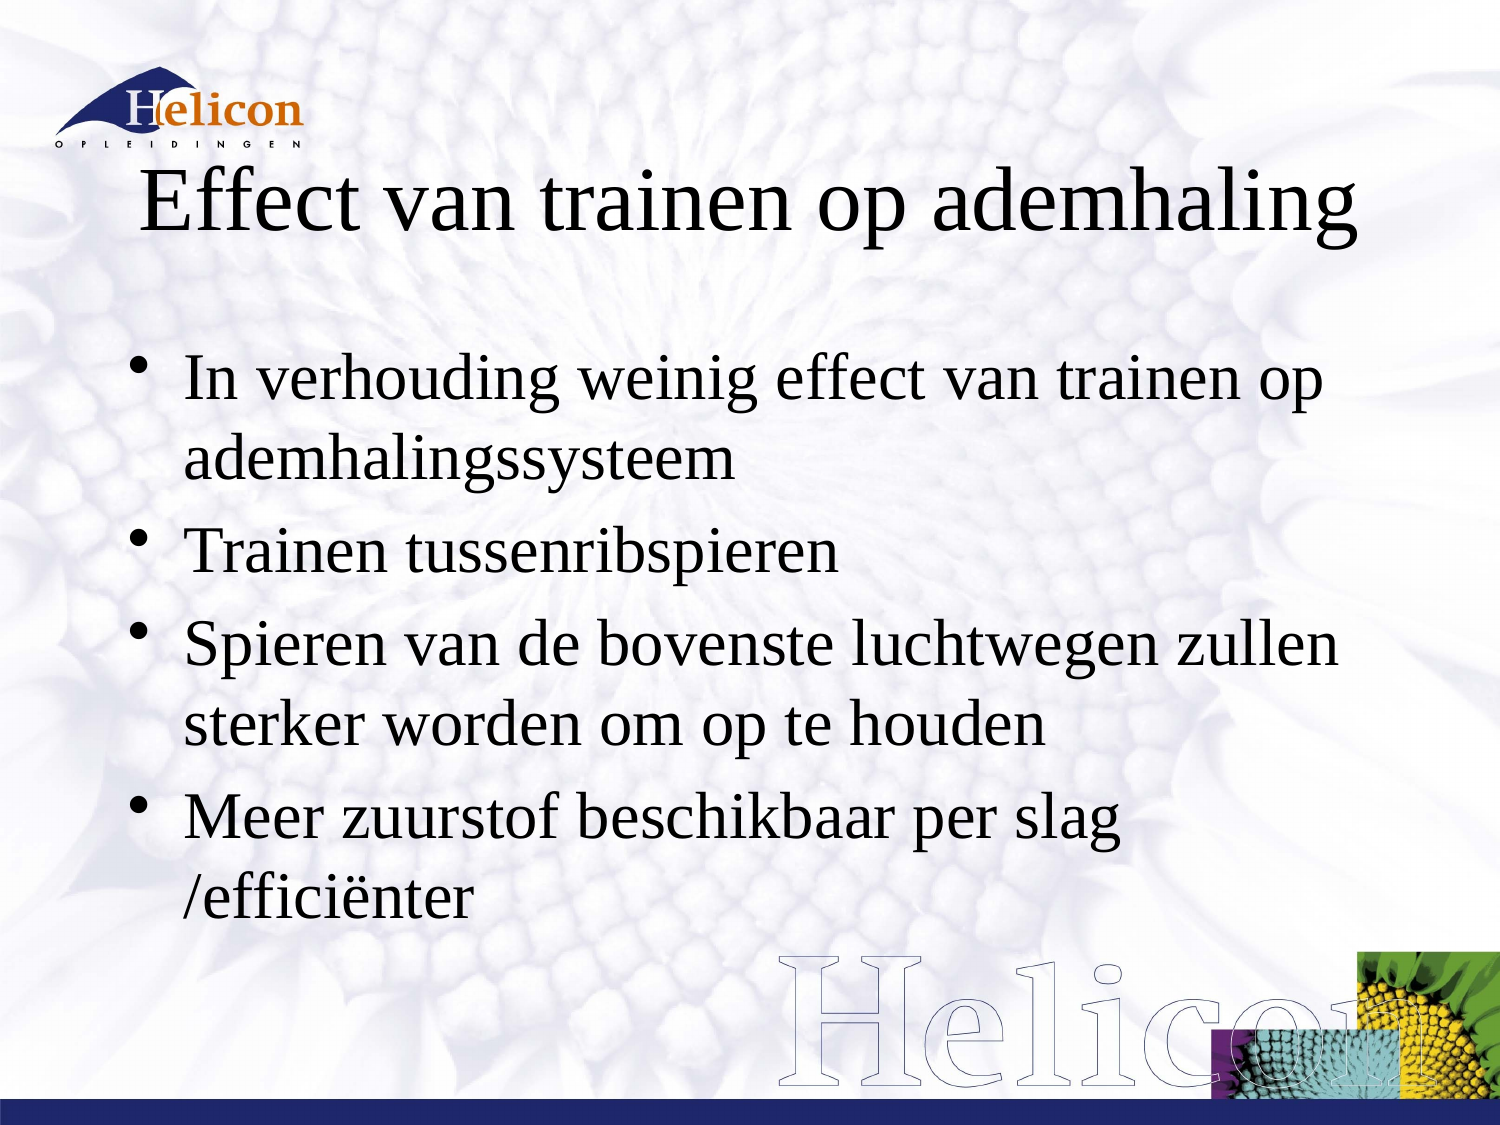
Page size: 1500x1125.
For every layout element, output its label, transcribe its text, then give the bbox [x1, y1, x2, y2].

title Effect van trainen op ademhaling [112, 99, 1388, 288]
picture [0, 0, 1500, 1125]
list In verhouding weinig effect van trainen op ademhalingssysteem Trainen tussenribspieren Spieren van de bovenste luchtwegen zullen sterker worden om op te houden Meer zuurstof beschikbaar per slag /efficiënter [112, 324, 1388, 1000]
